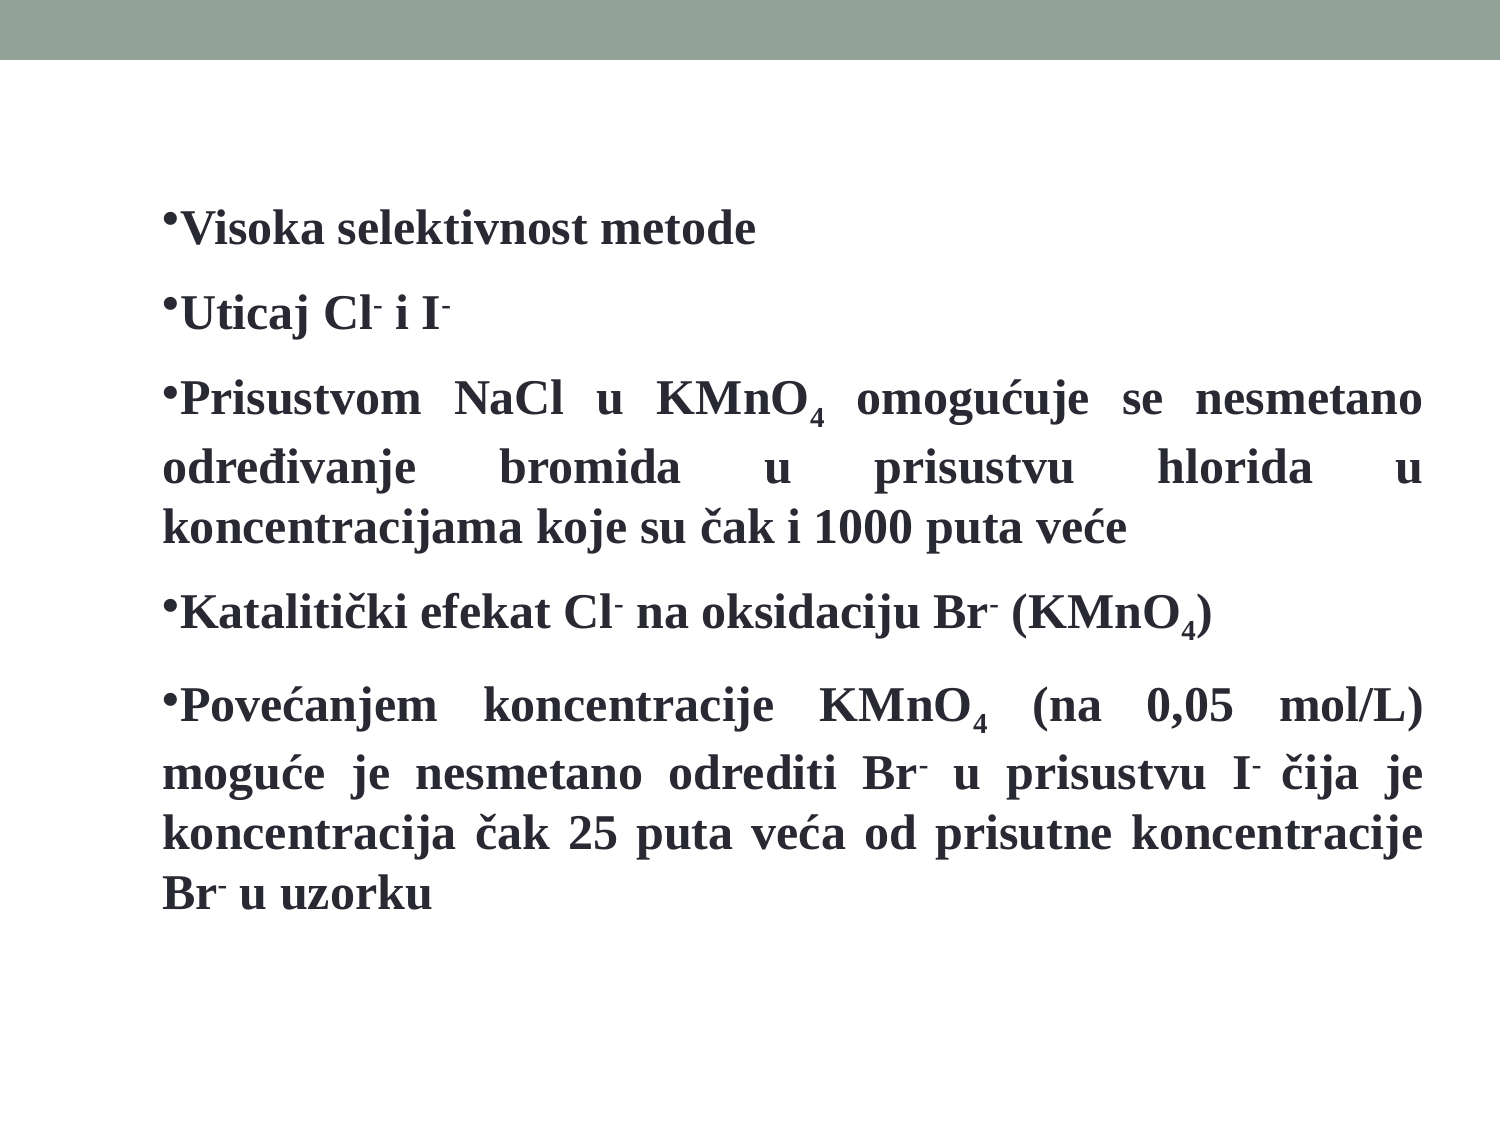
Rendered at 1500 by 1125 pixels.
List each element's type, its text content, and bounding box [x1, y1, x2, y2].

text_box Visoka selektivnost metode Uticaj Cl- i I- Prisustvom NaCl u KMnO4 omogućuje se nesmetano određivanje bromida u prisustvu hlorida u koncentracijama koje su čak i 1000 puta veće Katalitički efekat Cl- na oksidaciju Br- (KMnO4) Povećanjem koncentracije KMnO4 (na 0,05 mol/L) moguće je nesmetano odrediti Br- u prisustvu I- čija je koncentracija čak 25 puta veća od prisutne koncentracije Br- u uzorku [147, 187, 1439, 927]
